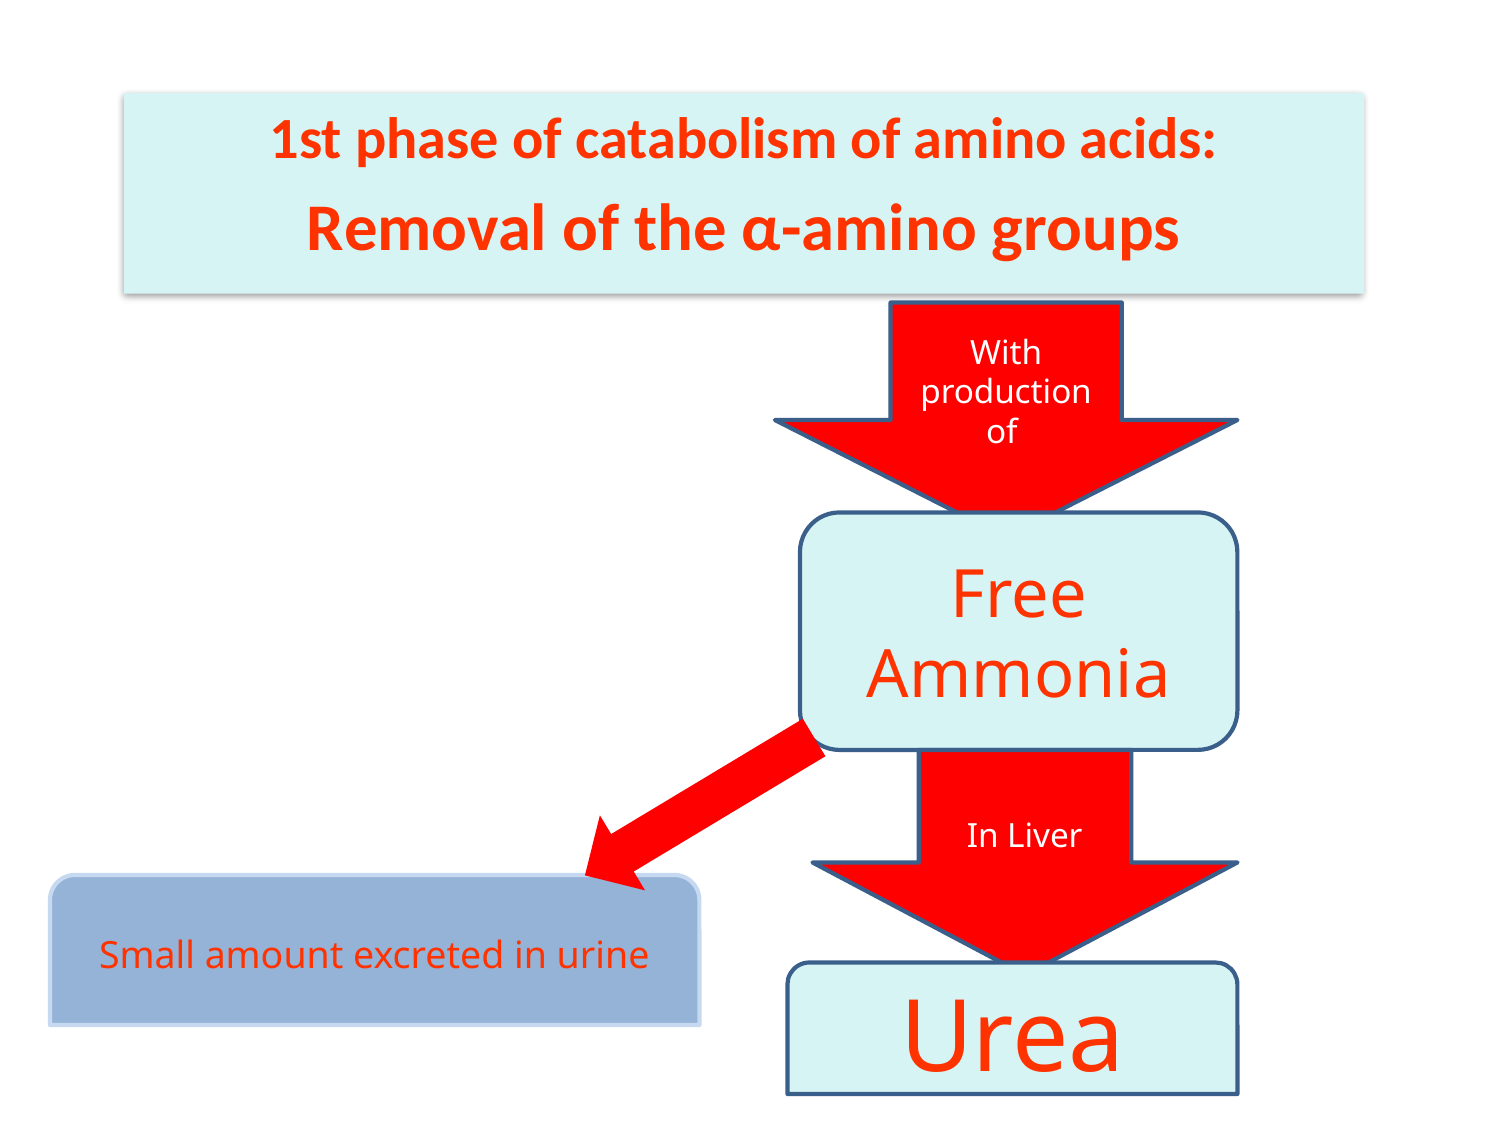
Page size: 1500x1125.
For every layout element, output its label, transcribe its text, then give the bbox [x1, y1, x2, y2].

text_box In Liver [810, 747, 1240, 960]
text_box Free Ammonia [797, 510, 1240, 753]
text_box Small amount excreted in urine [47, 872, 702, 1028]
text_box [582, 716, 828, 893]
text_box Urea [785, 960, 1240, 1097]
text_box 1st phase of catabolism of amino acids: Removal of the α-amino groups [123, 92, 1365, 294]
text_box With production of [772, 300, 1240, 510]
